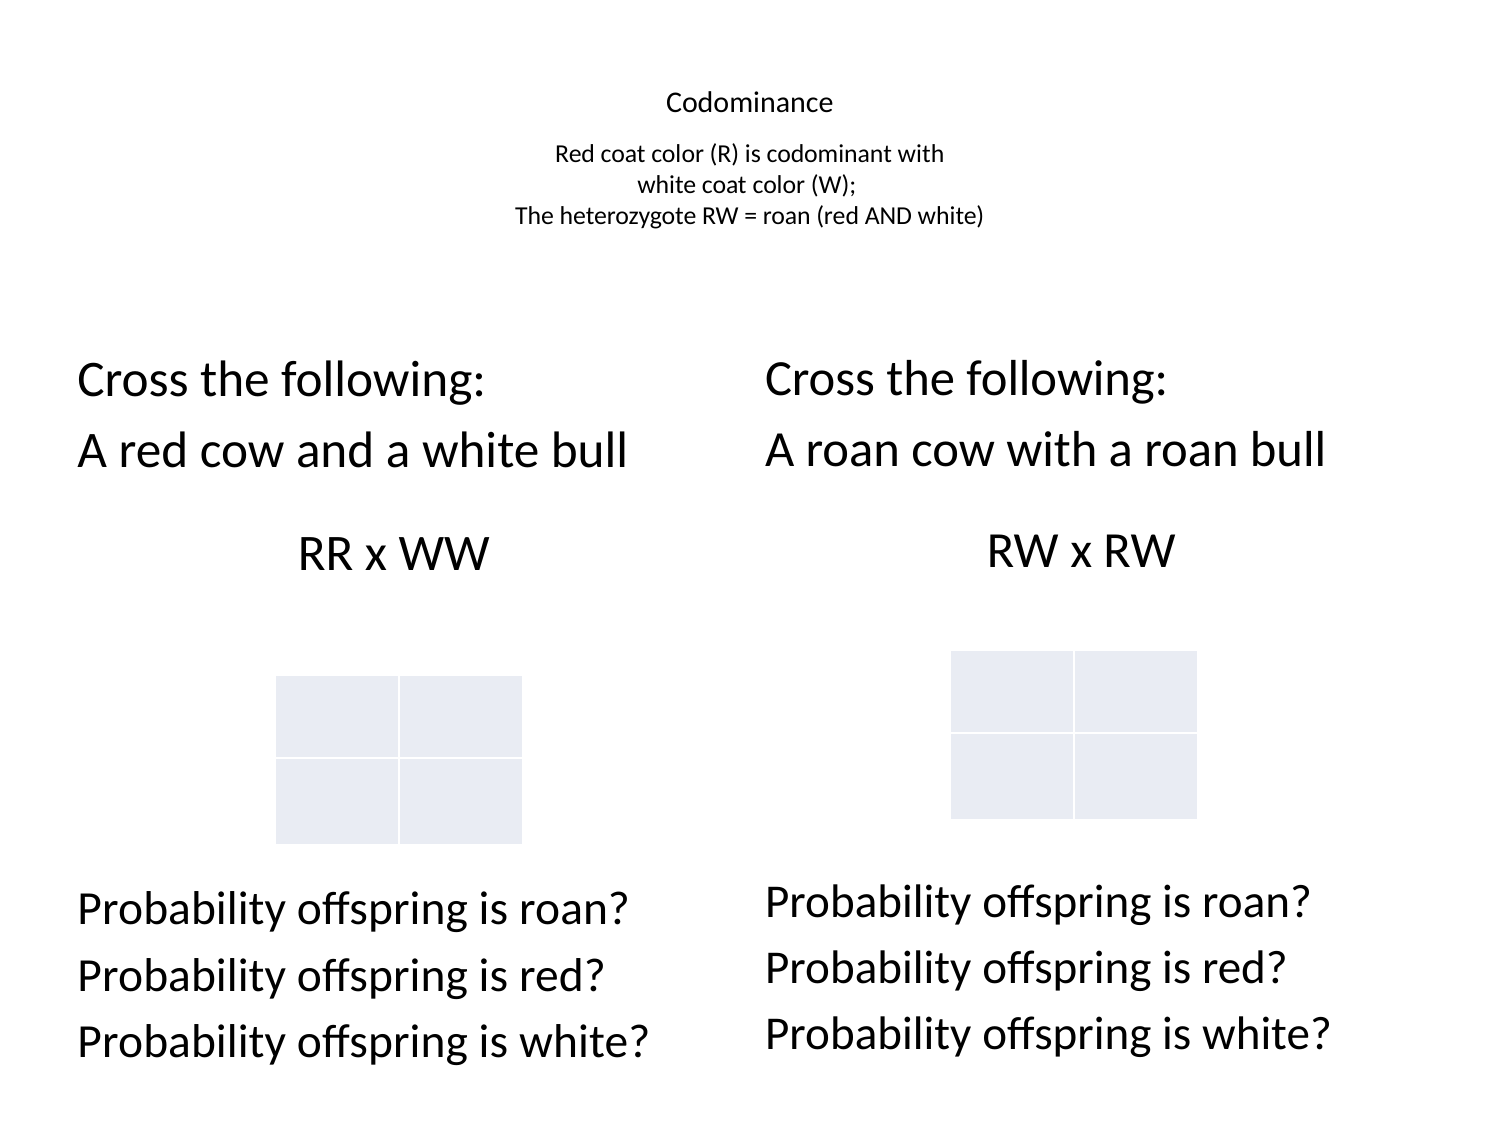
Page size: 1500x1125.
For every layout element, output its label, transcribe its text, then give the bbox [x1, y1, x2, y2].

table_header [951, 651, 1073, 732]
table_header [276, 676, 398, 757]
list Cross the following: A roan cow with a roan bull RW x RW Probability offspring is roan? Probability offspring is red? Probability offspring is white? [750, 337, 1413, 1080]
table_cell [400, 759, 522, 844]
table_cell [276, 759, 398, 844]
title Codominance Red coat color (R) is codominant with white coat color (W); The heterozygote RW = roan (red AND white) [75, 75, 1425, 238]
list Cross the following: A red cow and a white bull RR x WW Probability offspring is roan? Probability offspring is red? Probability offspring is white? [62, 337, 725, 1080]
table_cell [1075, 734, 1197, 819]
table_cell [951, 734, 1073, 819]
table_header [400, 676, 522, 757]
table_header [1075, 651, 1197, 732]
